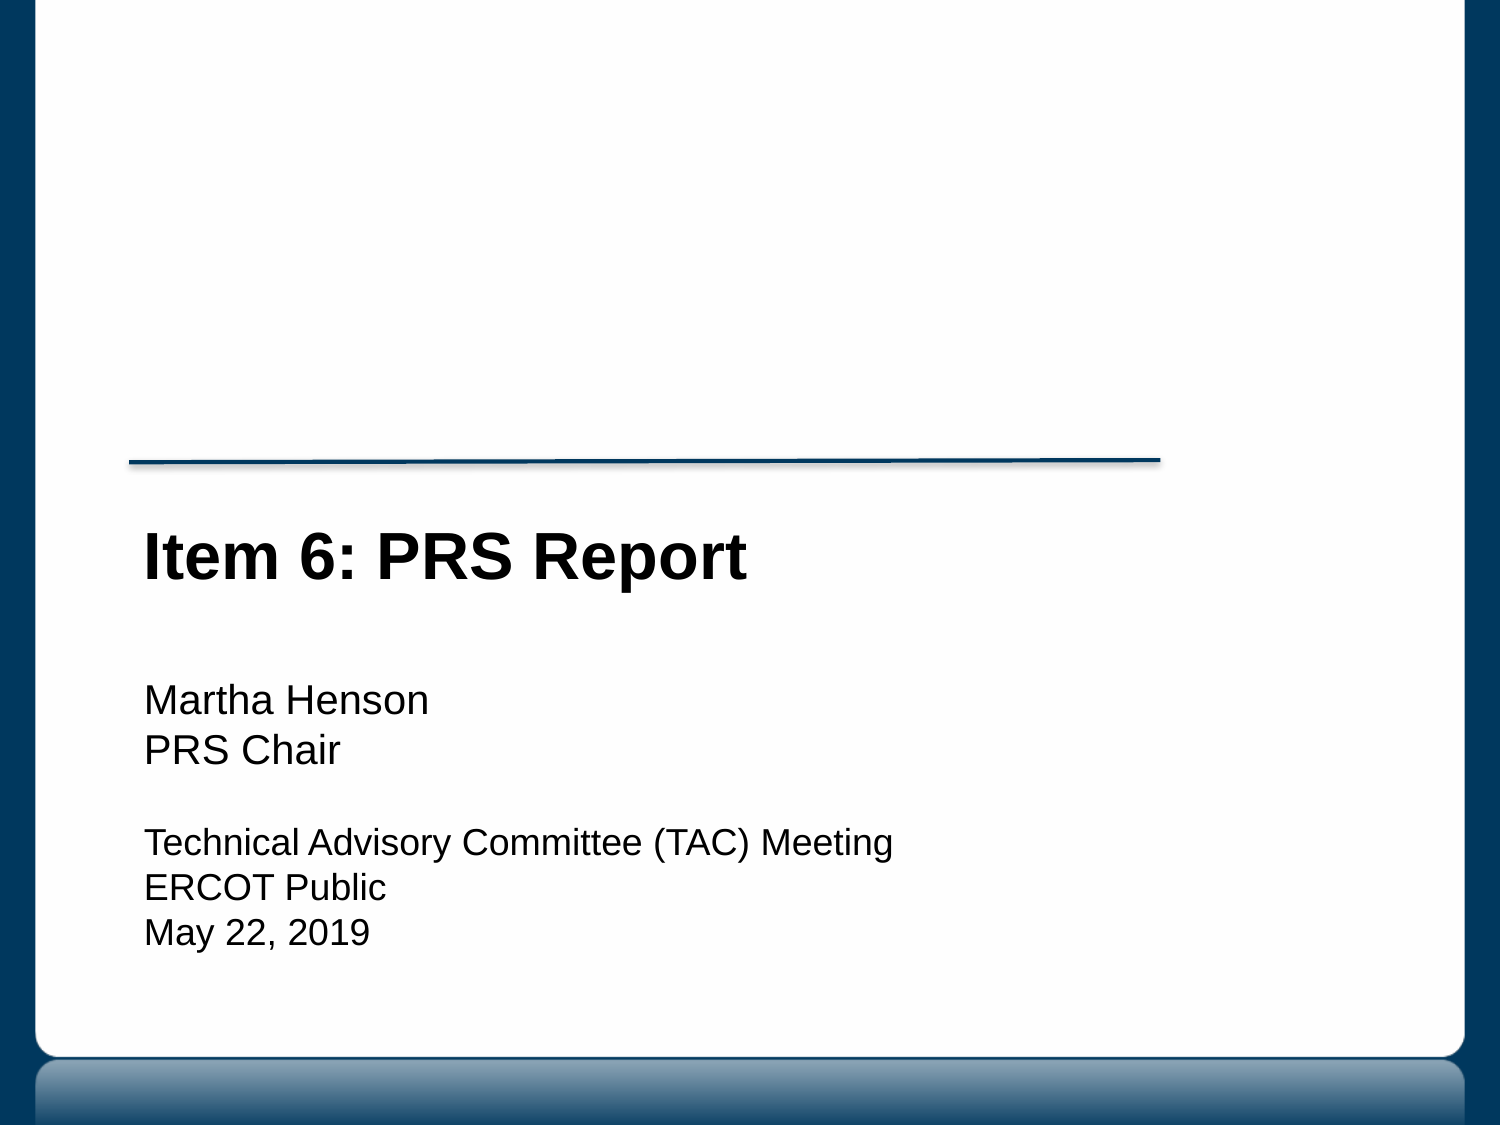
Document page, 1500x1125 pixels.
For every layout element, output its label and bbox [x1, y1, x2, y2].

picture [35, 0, 1465, 1125]
text_box [128, 459, 1367, 931]
